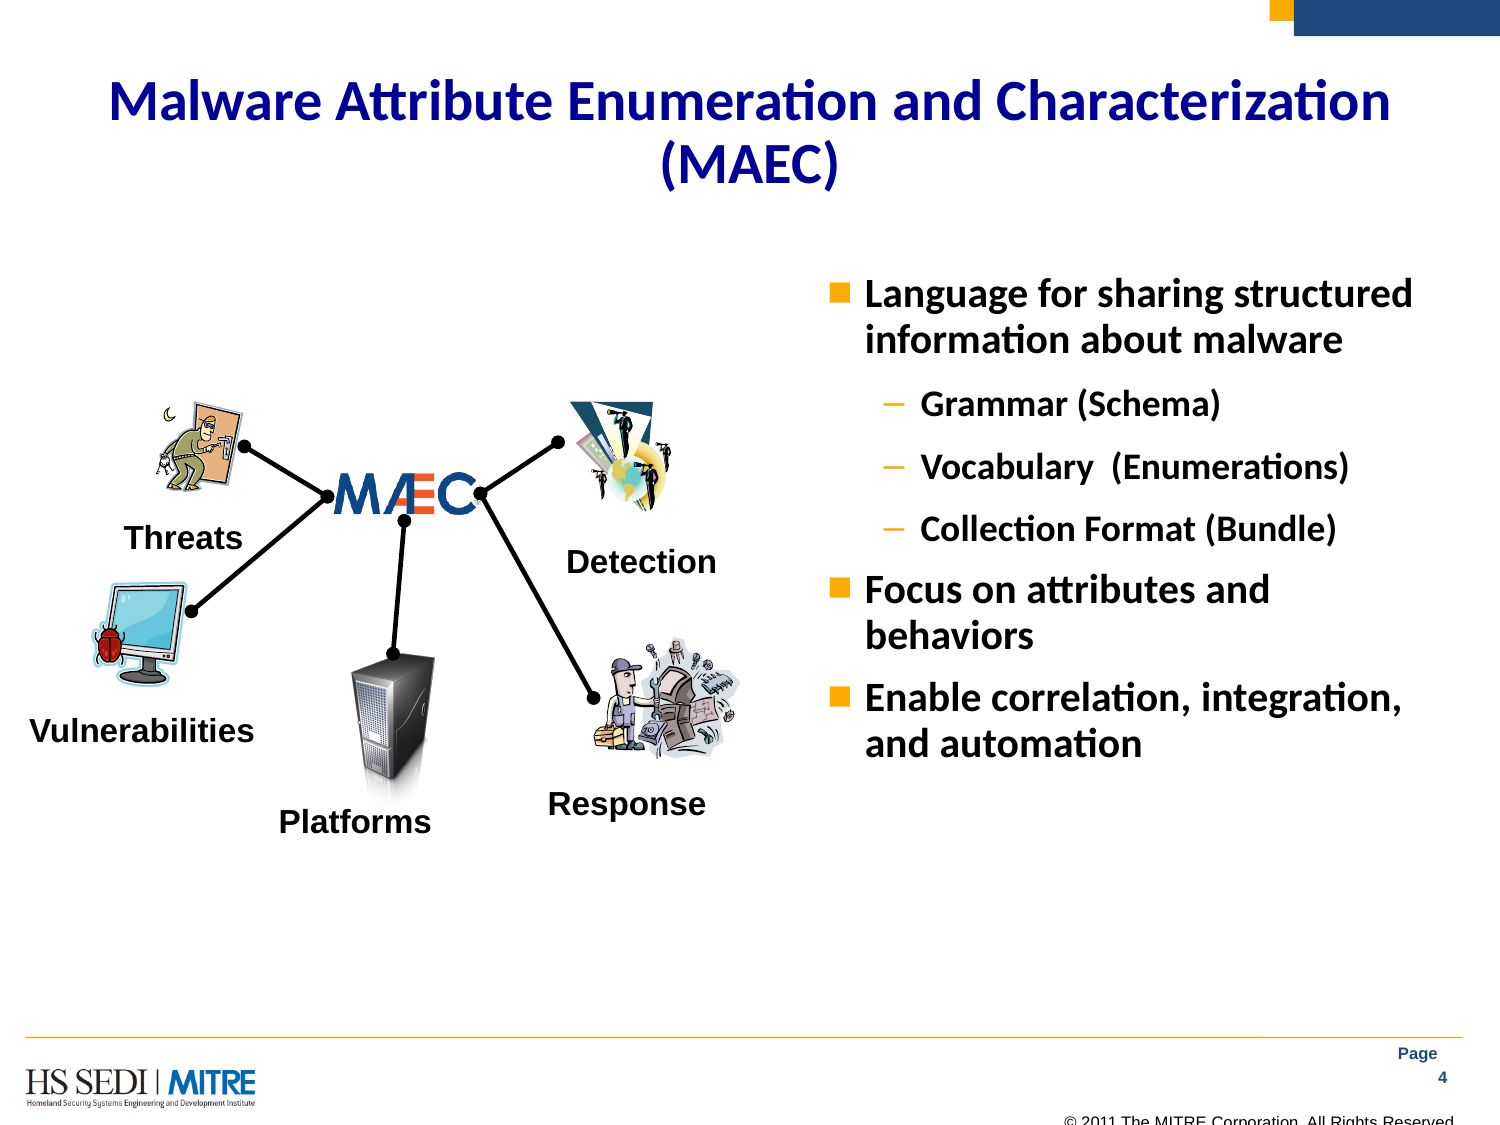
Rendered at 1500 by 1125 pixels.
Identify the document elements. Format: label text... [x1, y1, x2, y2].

list Language for sharing structured information about malware Grammar (Schema) Vocabulary (Enumerations) Collection Format (Bundle) Focus on attributes and behaviors Enable correlation, integration, and automation [812, 262, 1432, 1027]
picture [20, 1058, 271, 1122]
title Malware Attribute Enumeration and Characterization (MAEC) [43, 62, 1457, 151]
slide_number Page 4 [1374, 1049, 1463, 1076]
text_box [24, 399, 743, 849]
